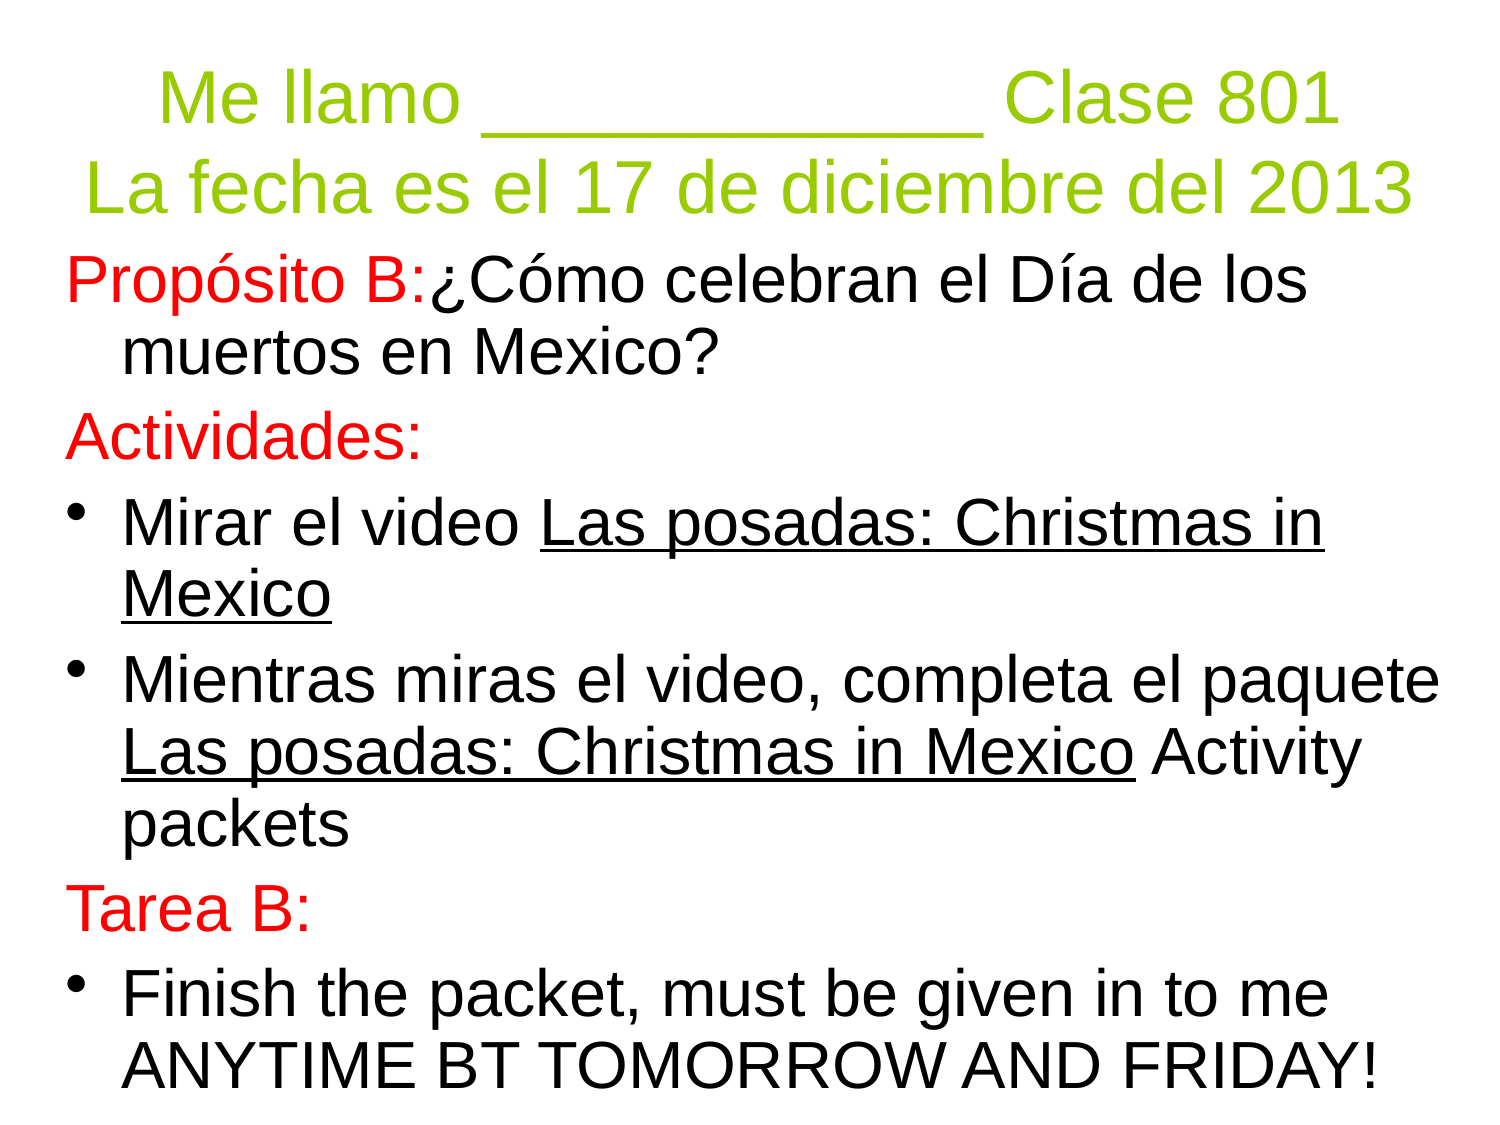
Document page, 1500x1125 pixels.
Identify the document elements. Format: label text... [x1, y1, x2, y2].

list Propósito B:¿Cómo celebran el Día de los muertos en Mexico? Actividades: Mirar el video Las posadas: Christmas in Mexico Mientras miras el video, completa el paquete Las posadas: Christmas in Mexico Activity packets Tarea B: Finish the packet, must be given in to me ANYTIME BT TOMORROW AND FRIDAY! [50, 237, 1488, 1075]
title Me llamo ____________ Clase 801 La fecha es el 17 de diciembre del 2013 [0, 45, 1500, 233]
